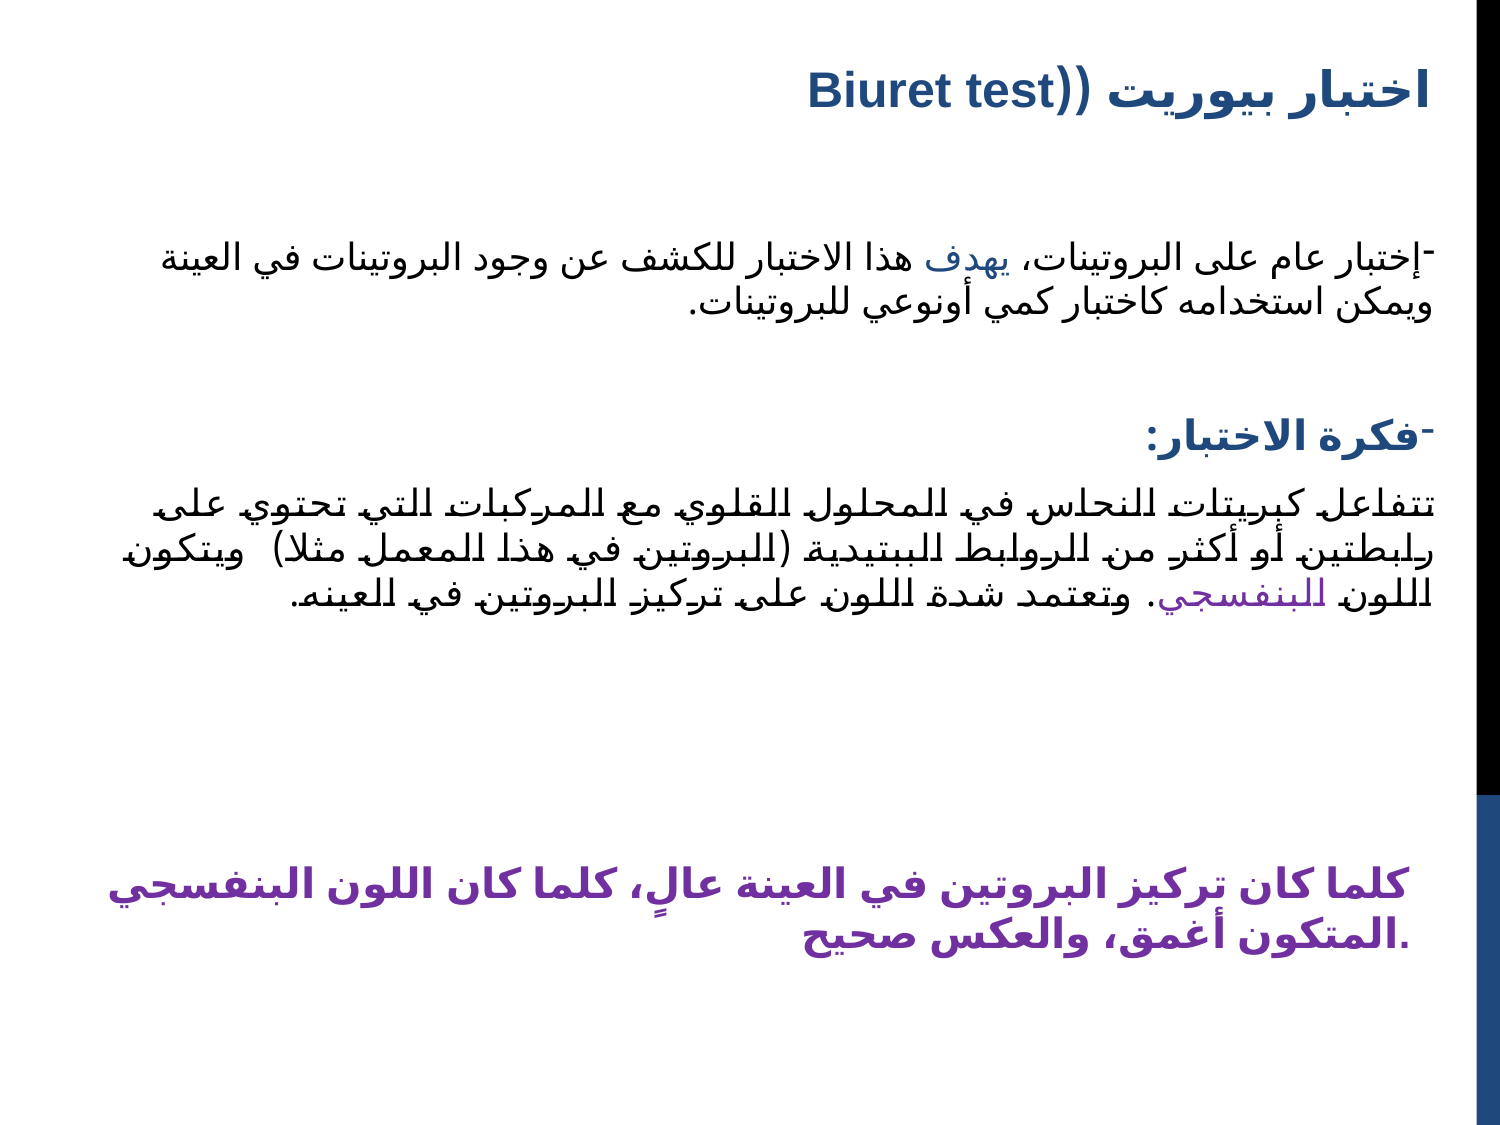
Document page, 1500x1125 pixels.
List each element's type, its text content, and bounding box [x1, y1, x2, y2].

text_box اختبار بيوريت ((Biuret test [779, 49, 1447, 125]
text_box إختبار عام على البروتينات، يهدف هذا الاختبار للكشف عن وجود البروتينات في العينة ويمكن استخدامه كاختبار كمي أونوعي للبروتينات. فكرة الاختبار: تتفاعل كبريتات النحاس في المحلول القلوي مع المركبات التي تحتوي على رابطتين أو أكثر من الروابط الببتيدية (البروتين في هذا المعمل مثلا) ويتكون اللون البنفسجي. وتعتمد شدة اللون على تركيز البروتين في العينه. [37, 224, 1450, 1013]
text_box كلما كان تركيز البروتين في العينة عالٍ، كلما كان اللون البنفسجي المتكون أغمق، والعكس صحيح. [37, 849, 1425, 965]
